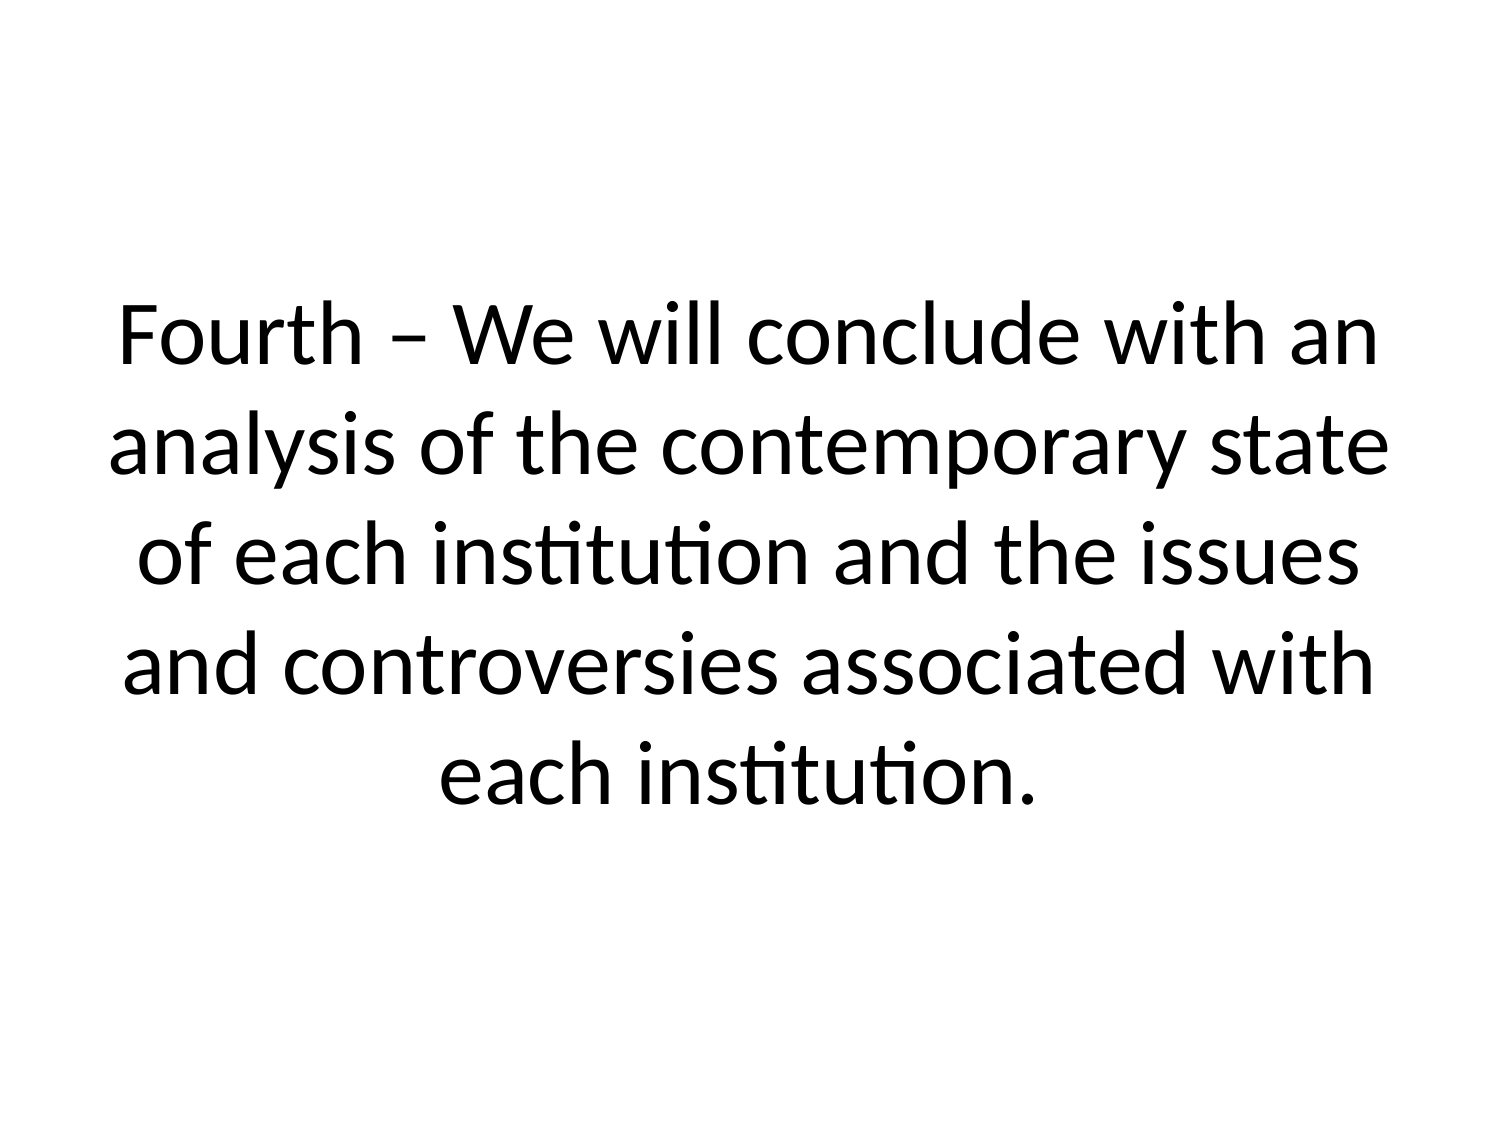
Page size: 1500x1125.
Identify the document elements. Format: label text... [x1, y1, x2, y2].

title Fourth – We will conclude with an analysis of the contemporary state of each institution and the issues and controversies associated with each institution. [74, 44, 1426, 1051]
